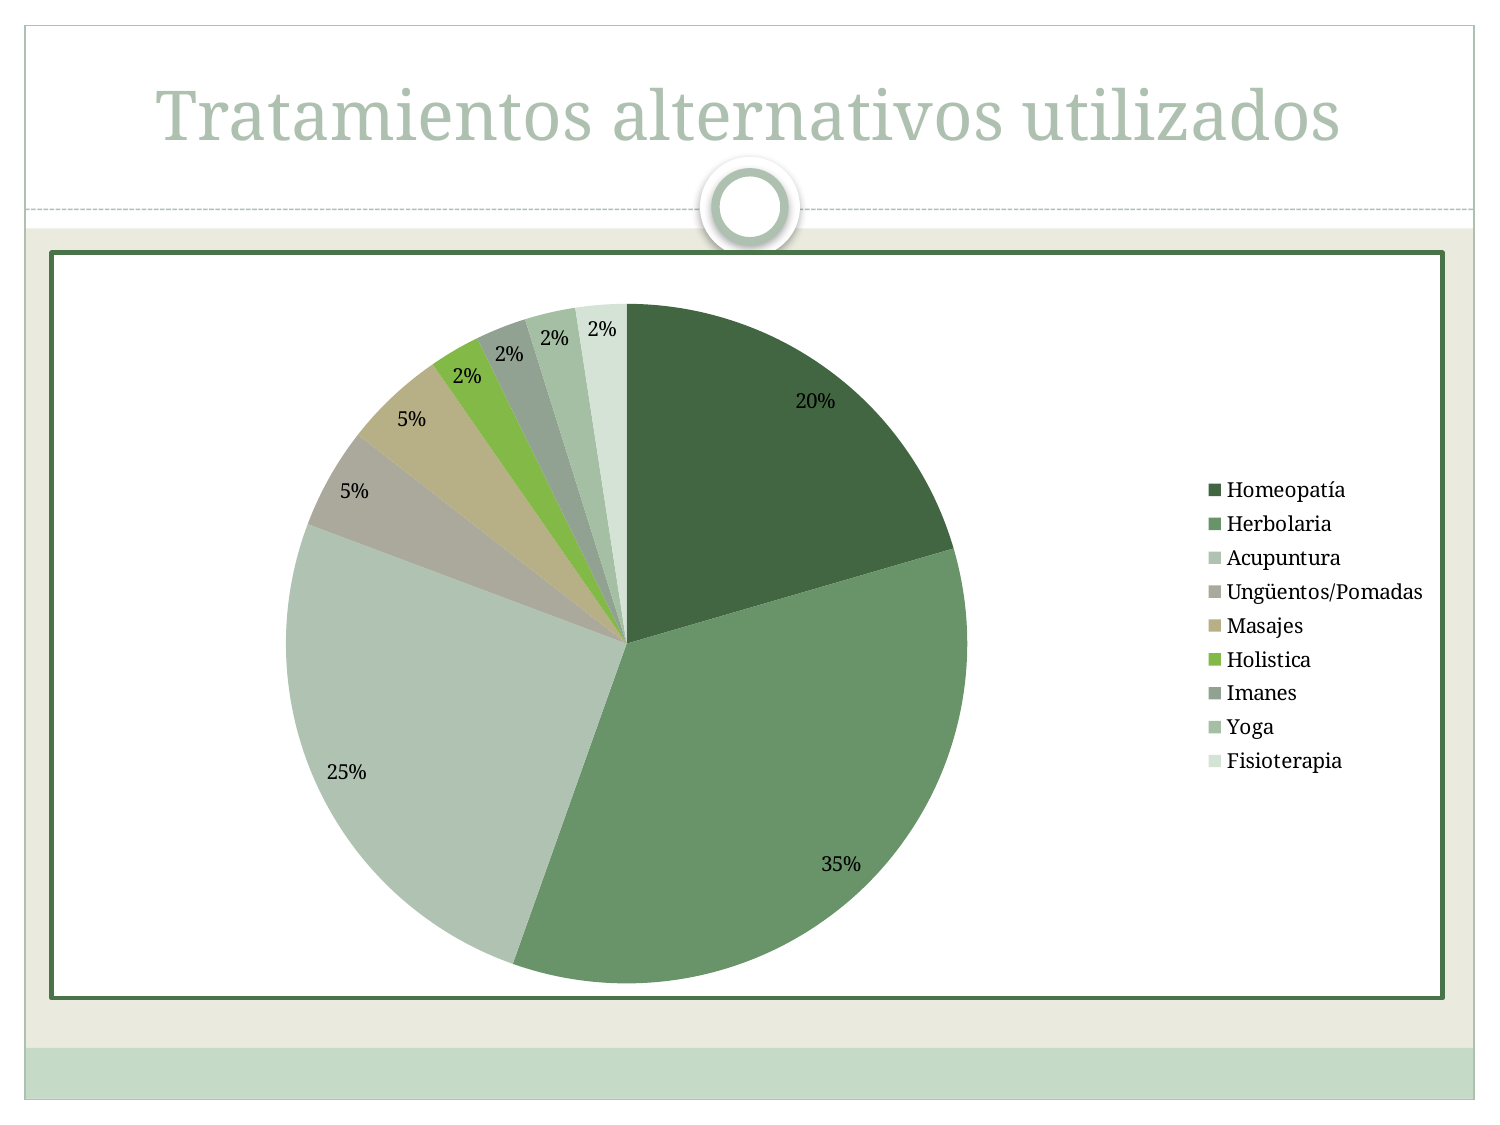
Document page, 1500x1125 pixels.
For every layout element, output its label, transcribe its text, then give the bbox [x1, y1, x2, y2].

chart [49, 250, 1445, 1001]
title Tratamientos alternativos utilizados [49, 37, 1450, 162]
